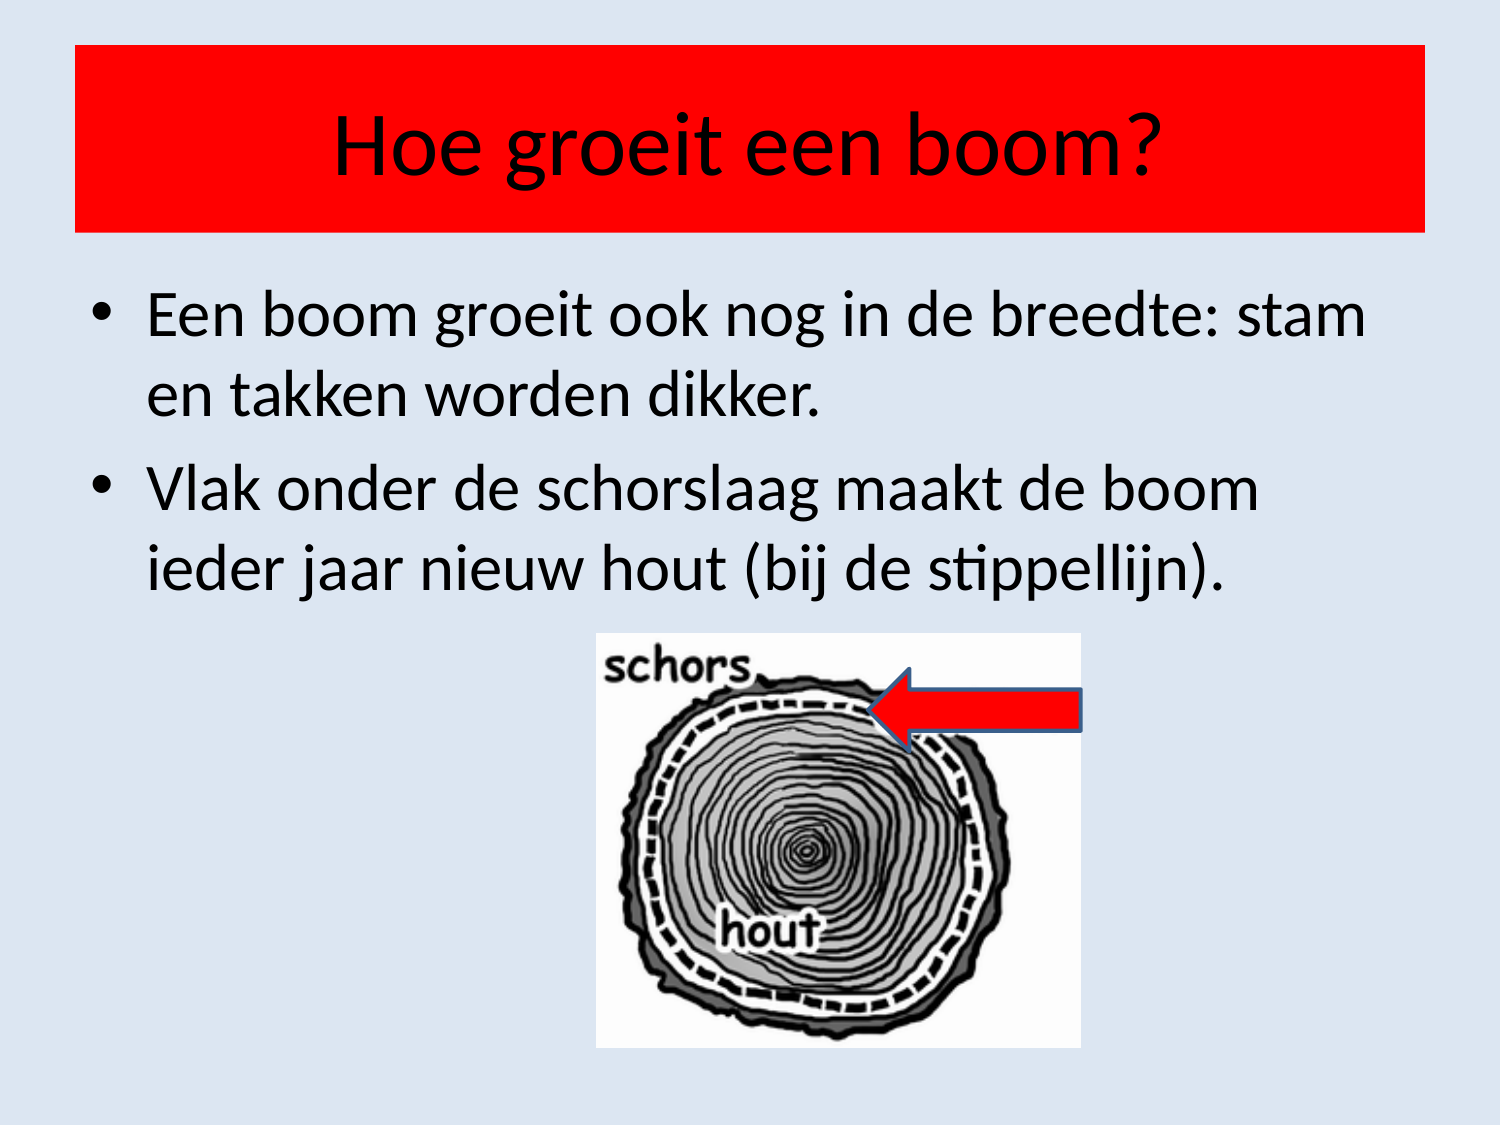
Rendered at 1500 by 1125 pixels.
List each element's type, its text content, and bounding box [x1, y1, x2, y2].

title Hoe groeit een boom? [75, 45, 1425, 233]
picture [596, 633, 1081, 1049]
list Een boom groeit ook nog in de breedte: stam en takken worden dikker. Vlak onder de schorslaag maakt de boom ieder jaar nieuw hout (bij de stippellijn). [75, 262, 1425, 1005]
